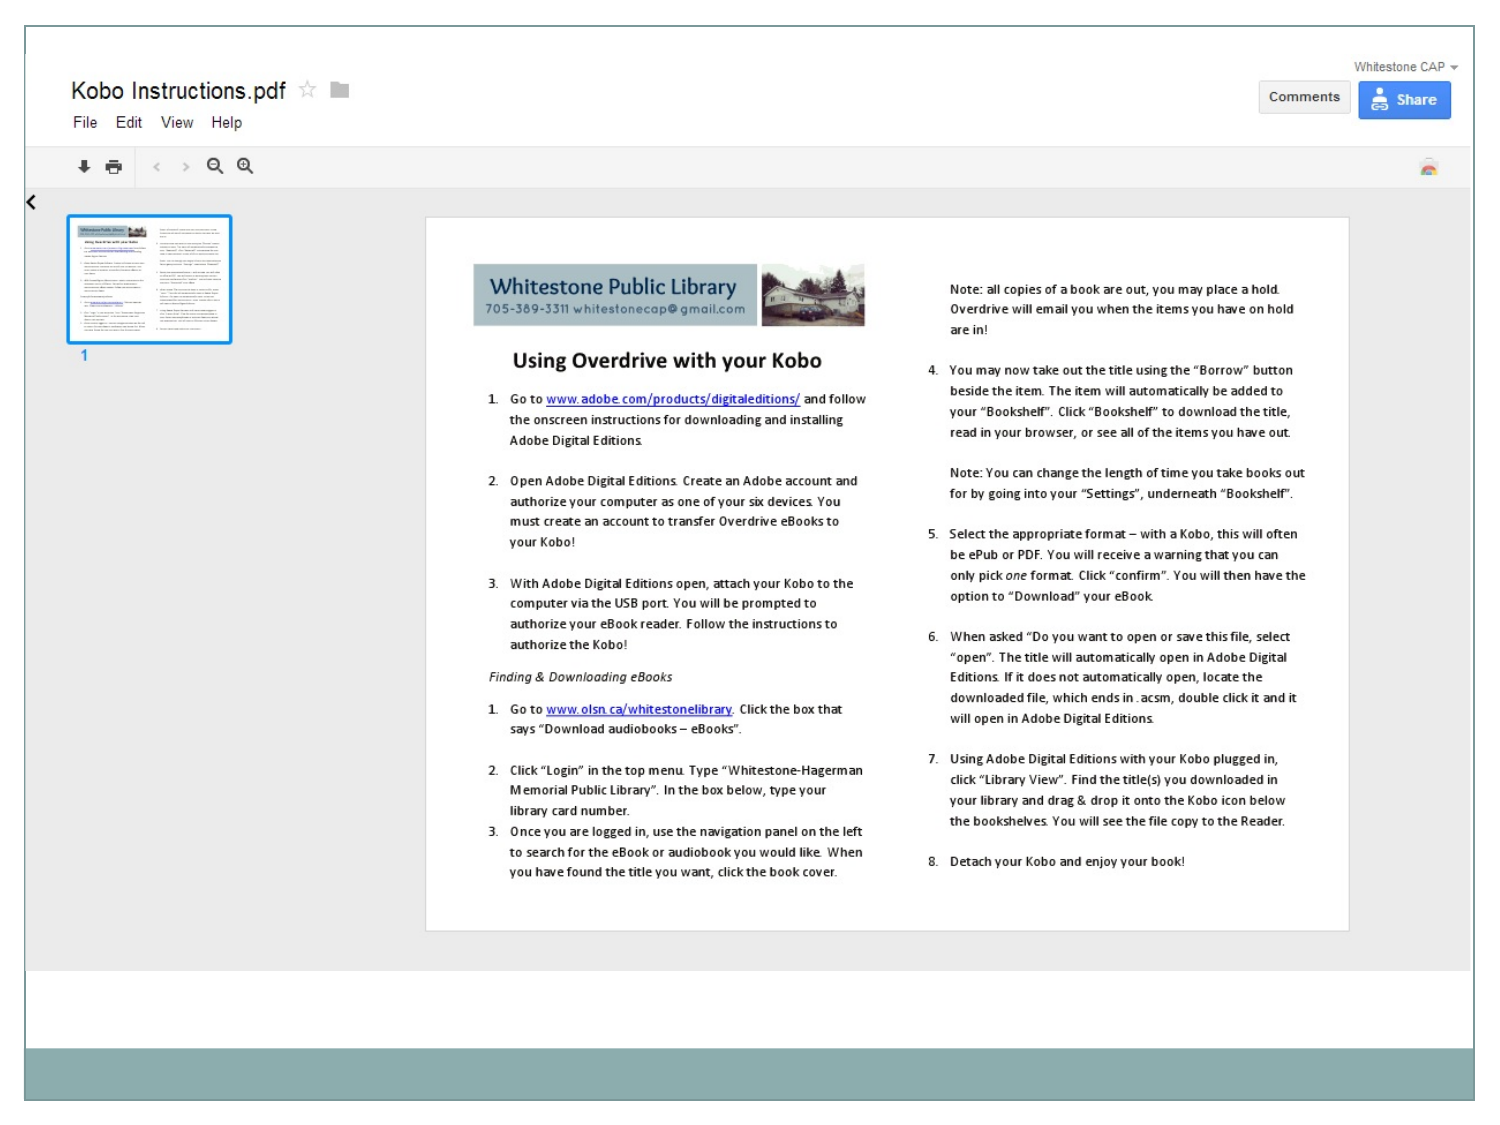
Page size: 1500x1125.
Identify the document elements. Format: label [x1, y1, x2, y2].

picture [25, 54, 1471, 971]
